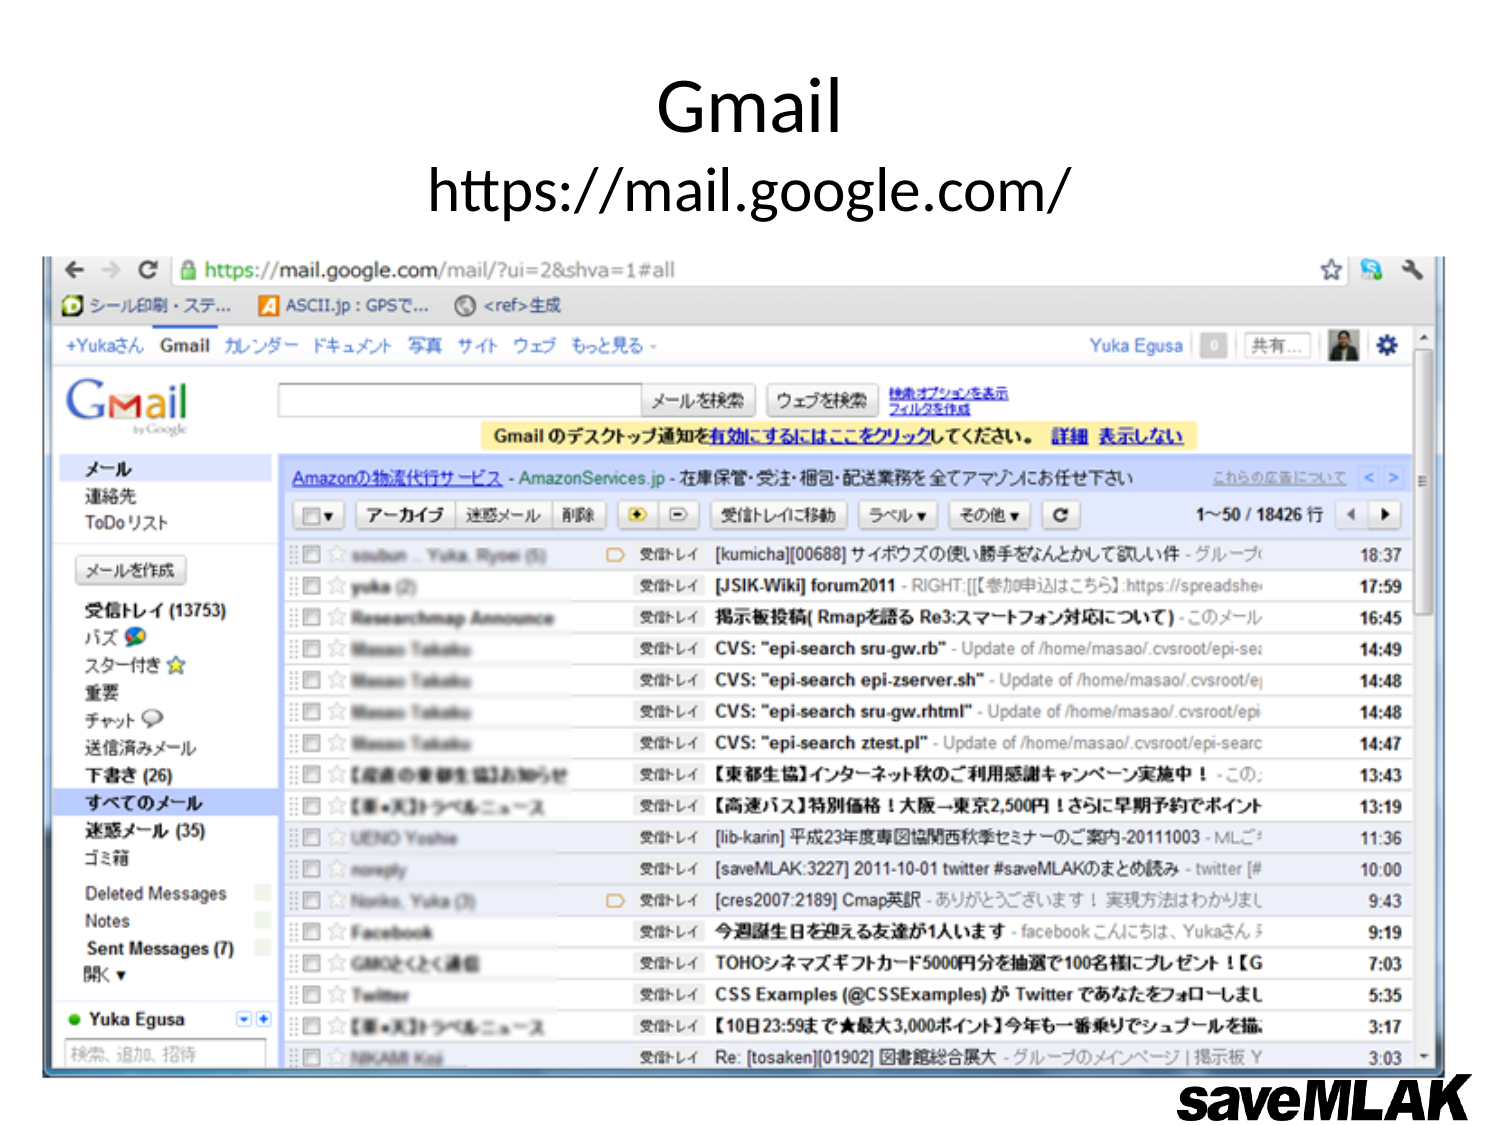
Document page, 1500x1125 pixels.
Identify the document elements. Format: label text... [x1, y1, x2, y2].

picture [1177, 891, 1472, 1121]
title Gmail https://mail.google.com/ [75, 45, 1425, 233]
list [41, 255, 1448, 1080]
